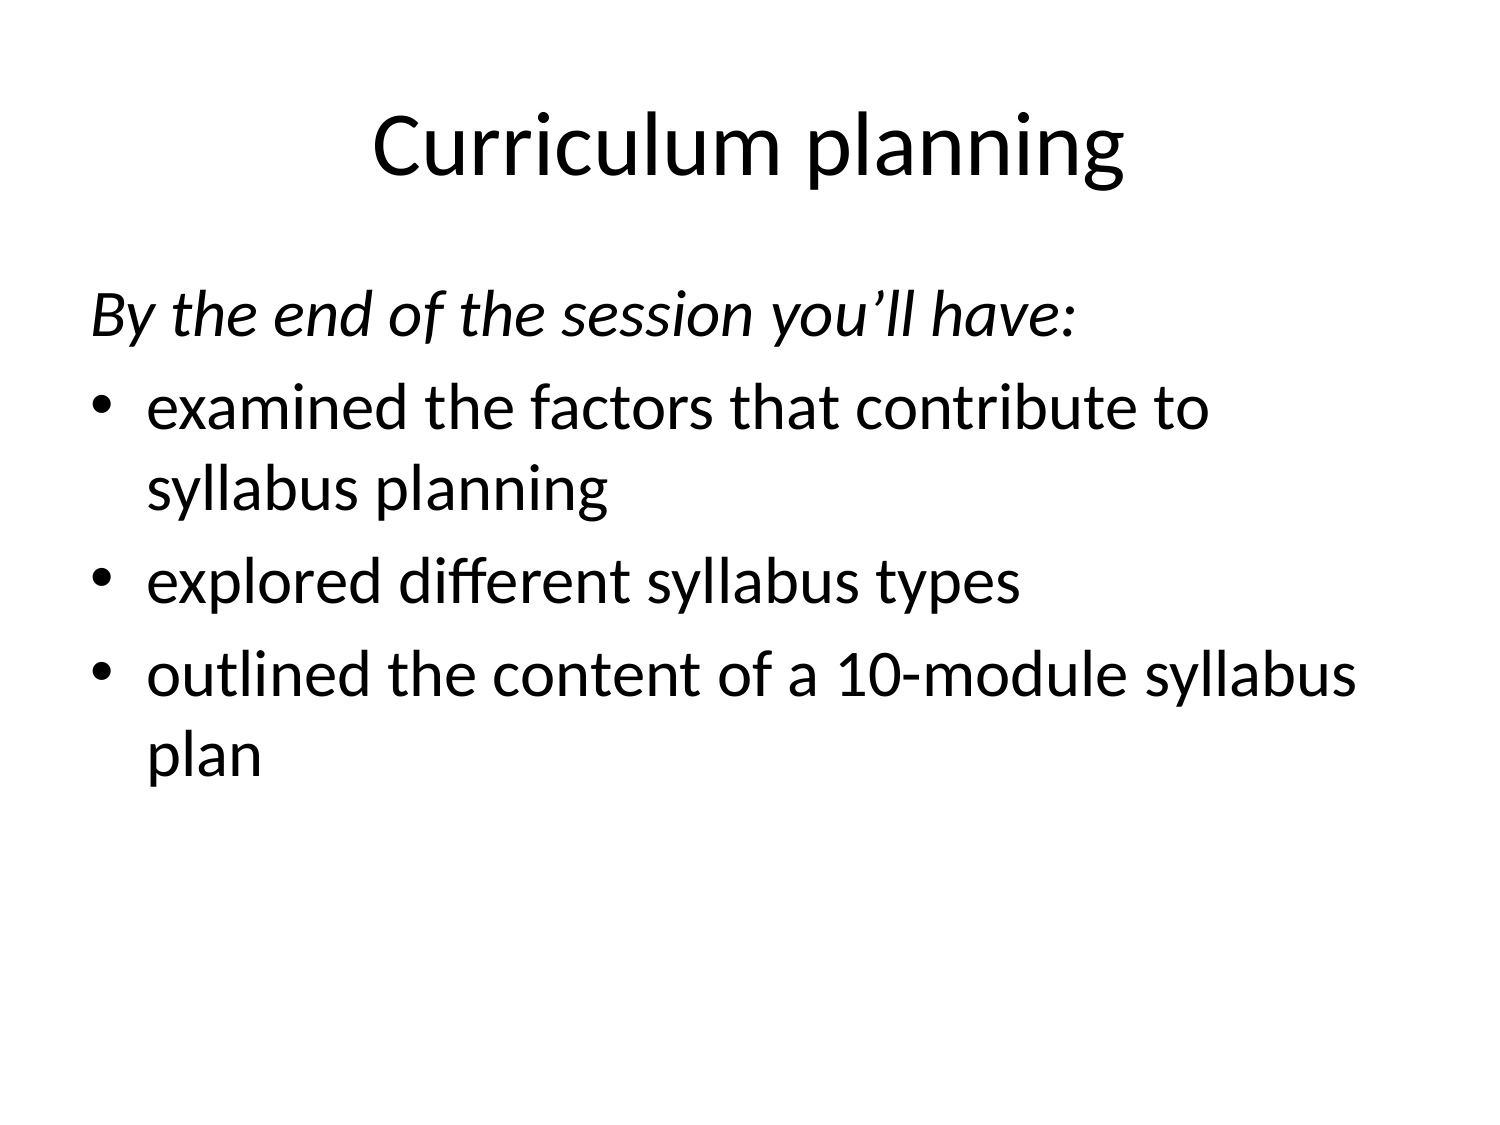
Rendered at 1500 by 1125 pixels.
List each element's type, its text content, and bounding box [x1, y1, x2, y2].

list By the end of the session you’ll have: examined the factors that contribute to syllabus planning explored different syllabus types outlined the content of a 10-module syllabus plan [75, 262, 1425, 1005]
title Curriculum planning [75, 45, 1425, 233]
